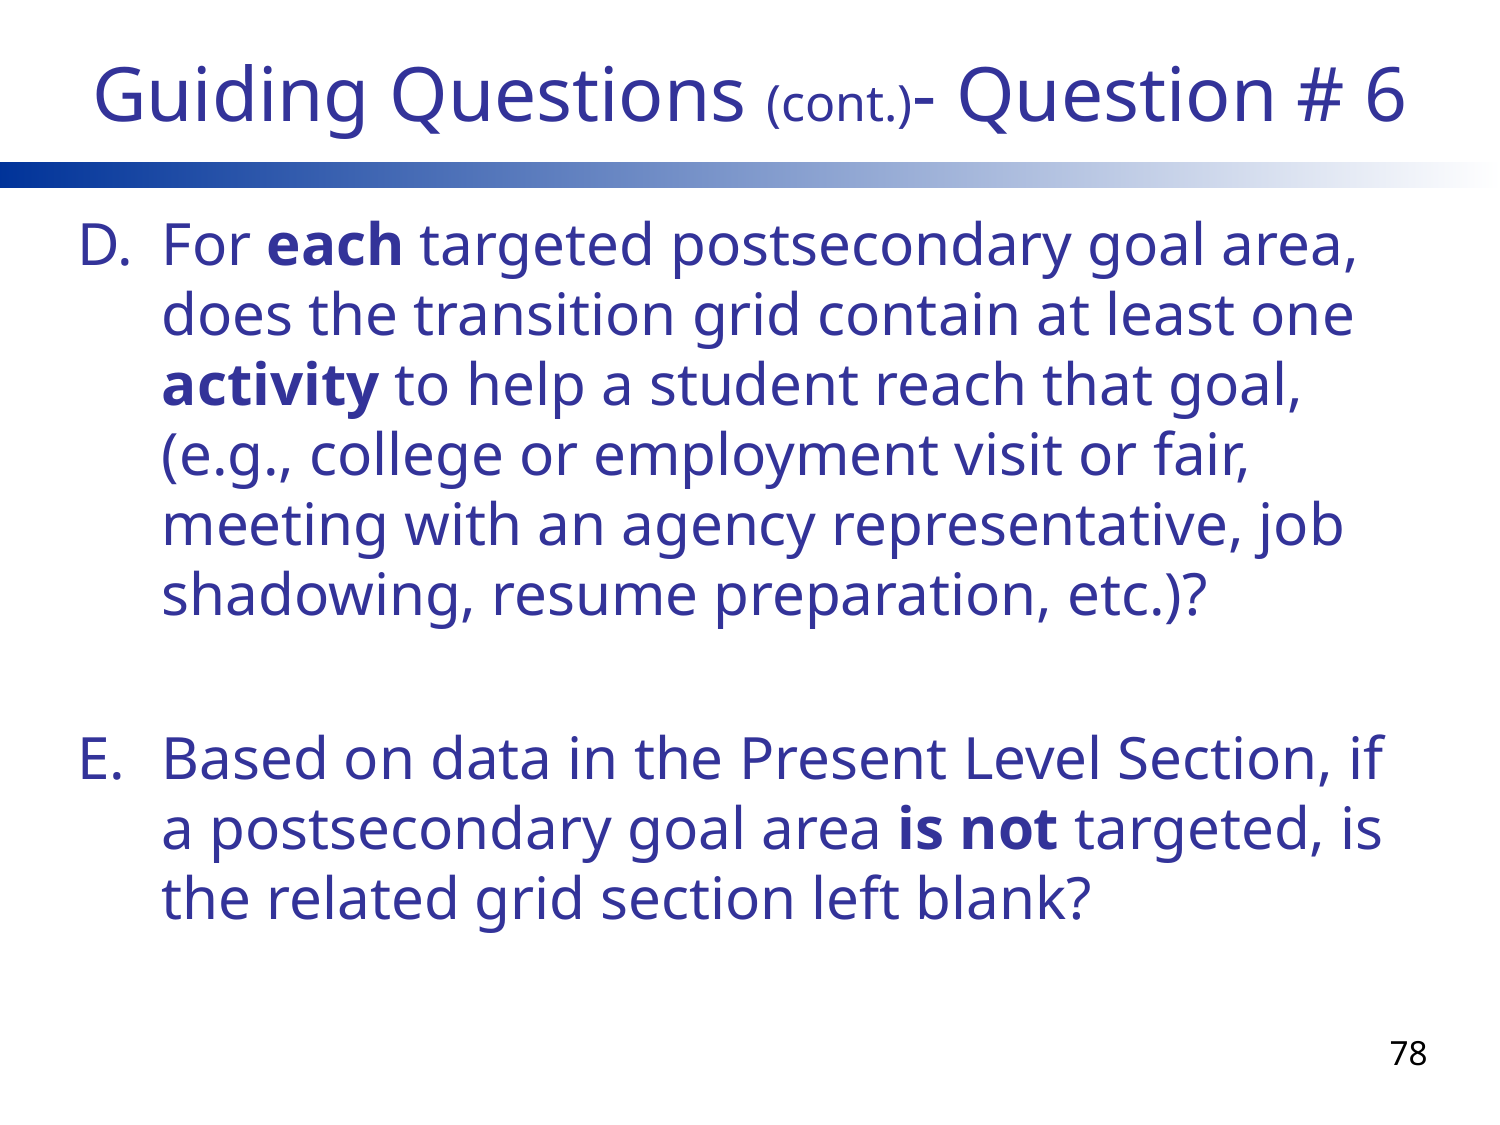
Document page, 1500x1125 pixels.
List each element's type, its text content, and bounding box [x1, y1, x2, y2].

list For each targeted postsecondary goal area, does the transition grid contain at least one activity to help a student reach that goal, (e.g., college or employment visit or fair, meeting with an agency representative, job shadowing, resume preparation, etc.)? Based on data in the Present Level Section, if a postsecondary goal area is not targeted, is the related grid section left blank? [62, 200, 1425, 1005]
text_box 78 [1374, 1024, 1460, 1085]
title Guiding Questions (cont.)- Question # 6 [75, 45, 1425, 138]
